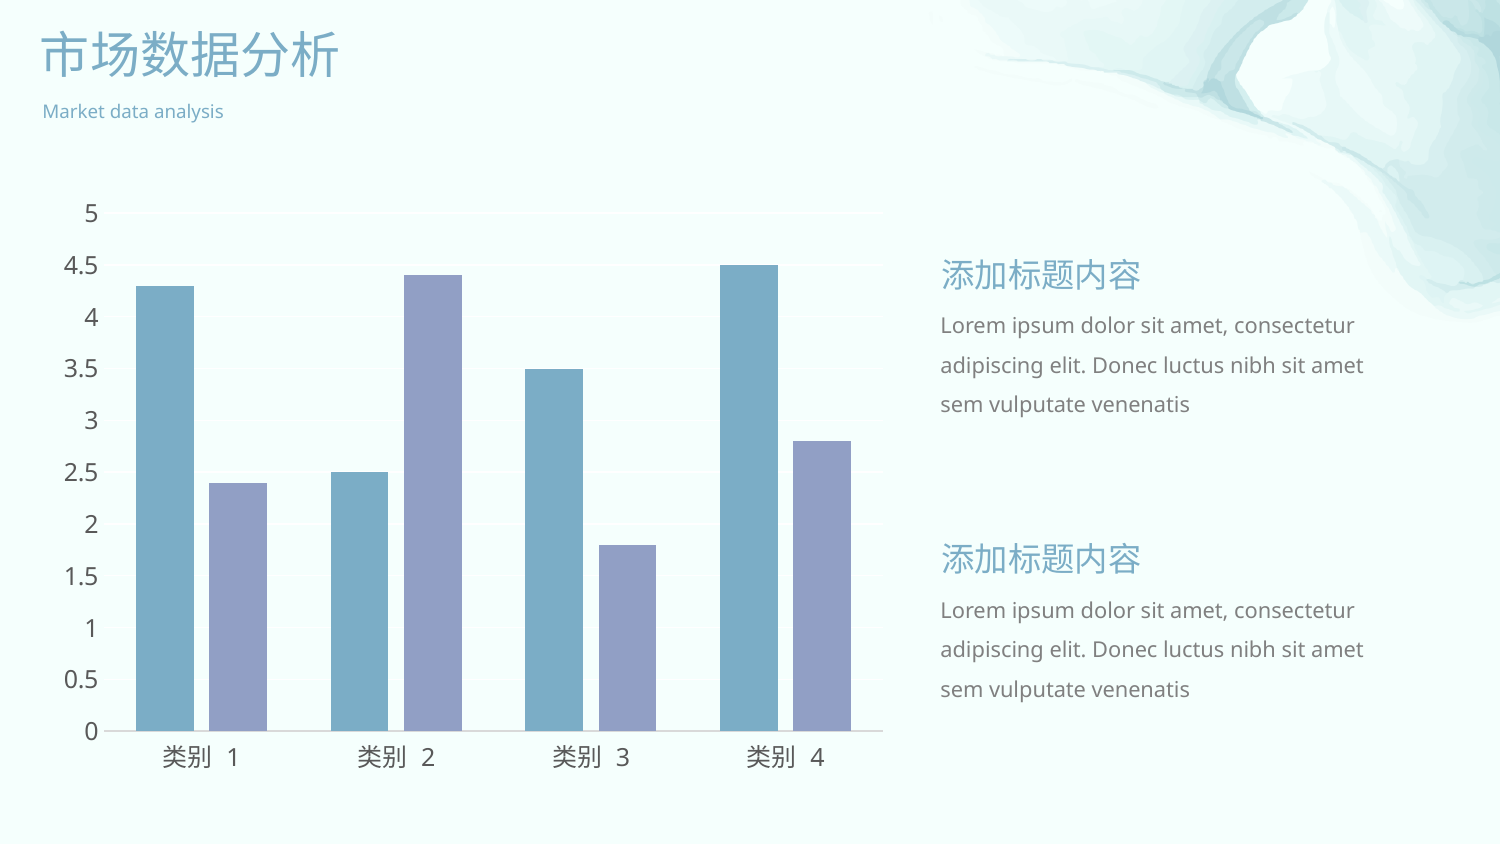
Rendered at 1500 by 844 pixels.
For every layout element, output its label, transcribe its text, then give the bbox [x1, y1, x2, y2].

text_box 添加标题内容 [927, 530, 1157, 586]
chart [46, 183, 900, 787]
text_box 添加标题内容 [927, 246, 1157, 301]
text_box Lorem ipsum dolor sit amet, consectetur adipiscing elit. Donec luctus nibh sit amet sem vulputate venenatis [940, 291, 1392, 425]
text_box 市场数据分析 [25, 16, 356, 92]
picture [0, 0, 1500, 844]
text_box Lorem ipsum dolor sit amet, consectetur adipiscing elit. Donec luctus nibh sit amet sem vulputate venenatis [940, 576, 1392, 709]
text_box Market data analysis [27, 92, 239, 130]
